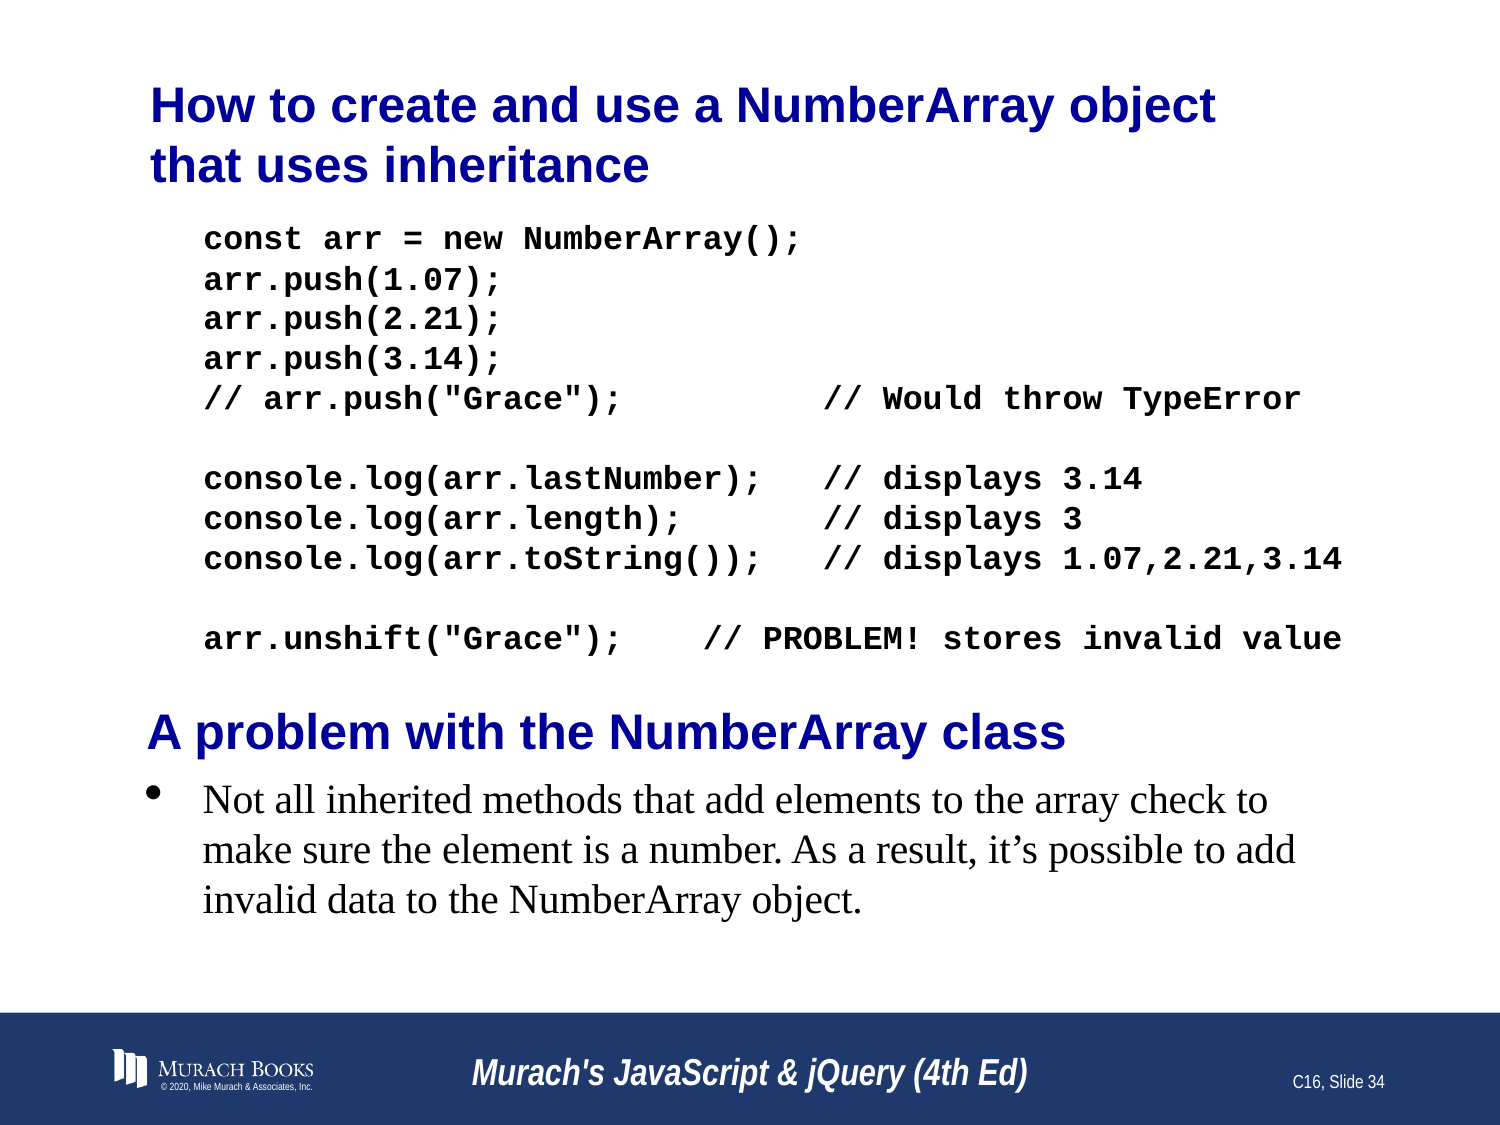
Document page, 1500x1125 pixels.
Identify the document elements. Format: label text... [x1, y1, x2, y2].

list const arr = new NumberArray(); arr.push(1.07); arr.push(2.21); arr.push(3.14); // arr.push("Grace"); // Would throw TypeError console.log(arr.lastNumber); // displays 3.14 console.log(arr.length); // displays 3 console.log(arr.toString()); // displays 1.07,2.21,3.14 arr.unshift("Grace"); // PROBLEM! stores invalid value A problem with the NumberArray class Not all inherited methods that add elements to the array check to make sure the element is a number. As a result, it’s possible to add invalid data to the NumberArray object. [131, 209, 1369, 1010]
footer © 2020, Mike Murach & Associates, Inc. [12, 1025, 463, 1100]
title How to create and use a NumberArray object that uses inheritance [150, 72, 1350, 194]
slide_number C16, Slide 34 [1087, 1025, 1400, 1100]
slide_number Murach's JavaScript & jQuery (4th Ed) [463, 1025, 1050, 1100]
